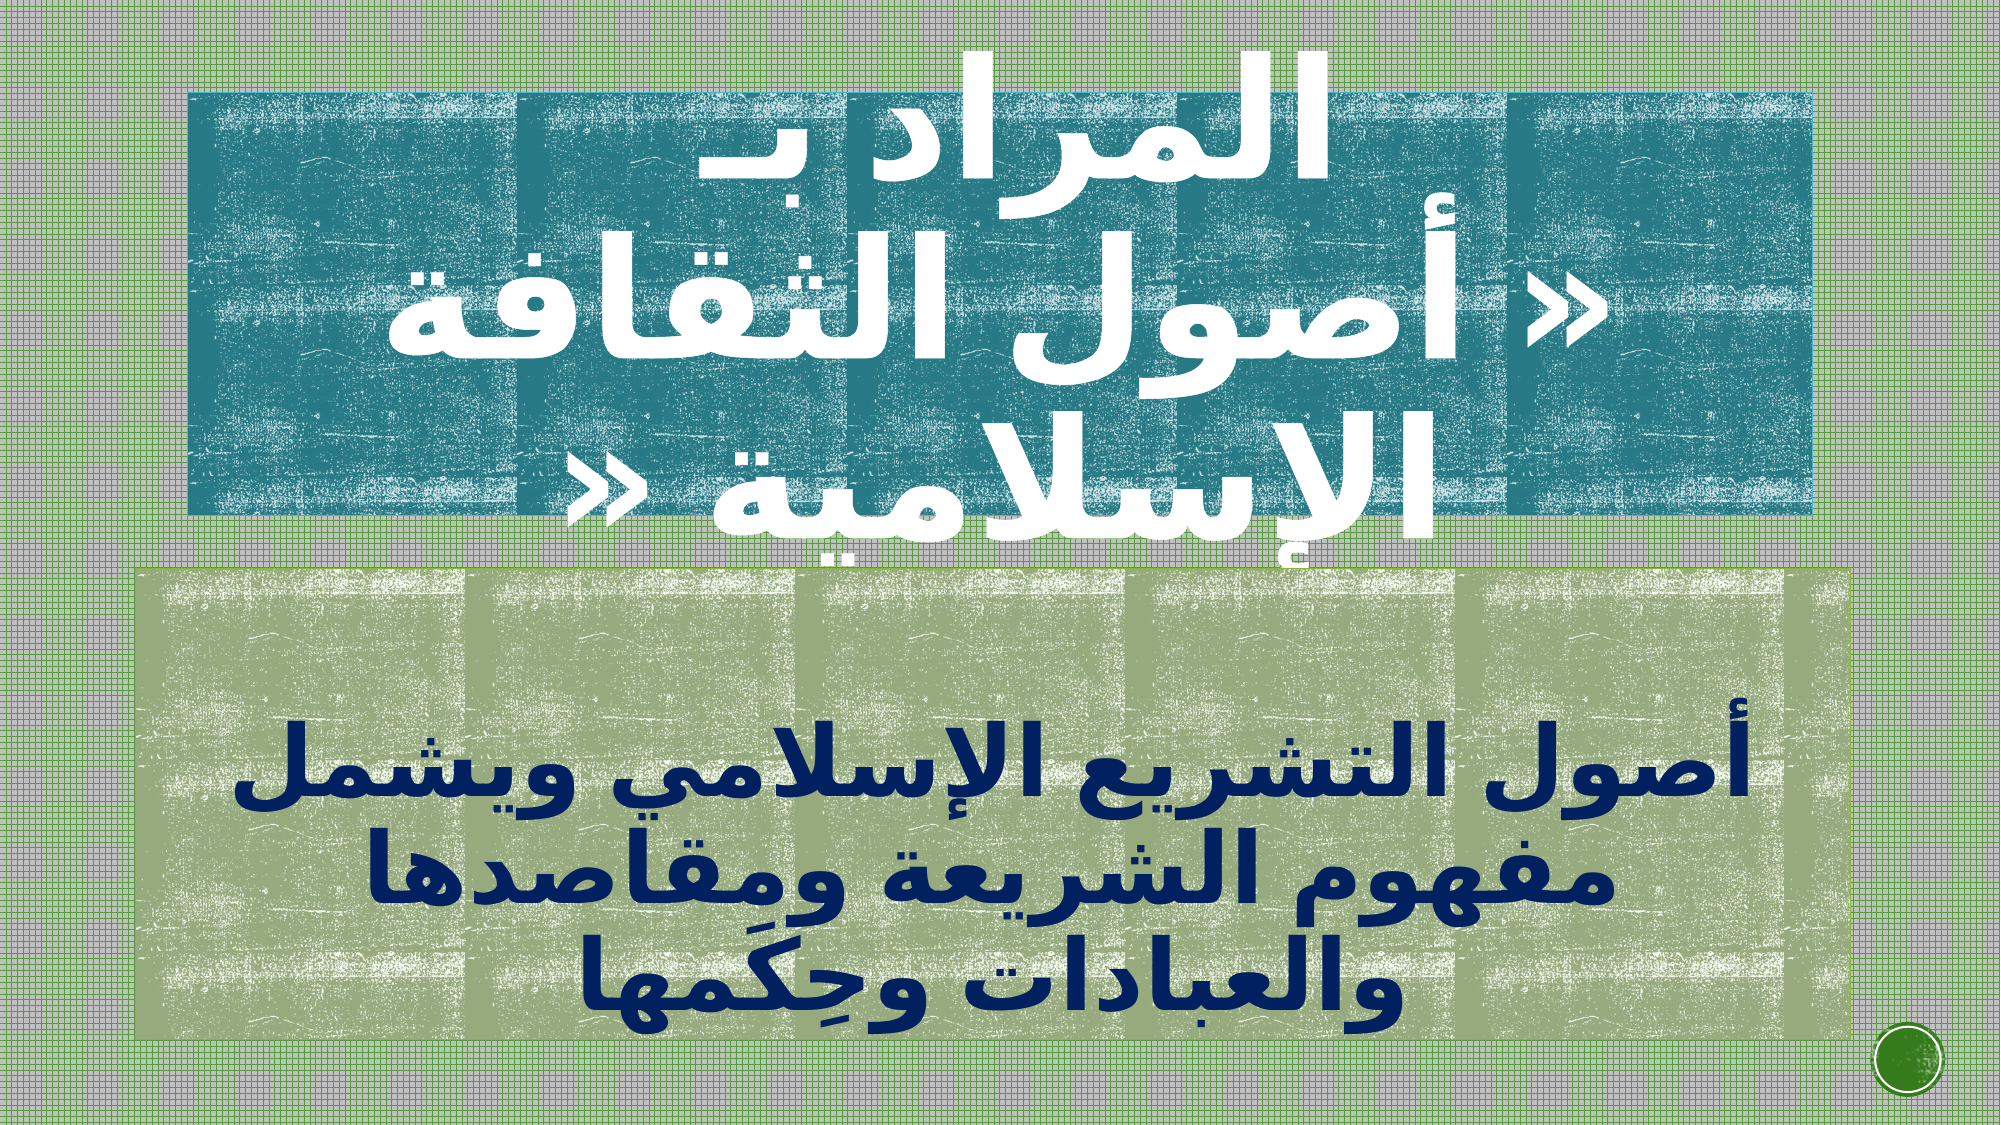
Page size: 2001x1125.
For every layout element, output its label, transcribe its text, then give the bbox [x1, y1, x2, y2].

title المراد بـ « أصول الثقافة الإسلامية « [187, 92, 1813, 516]
list أصول التشريع الإسلامي ويشمل مفهوم الشريعة ومقاصدها والعبادات وحِكَمها [135, 568, 1851, 1040]
